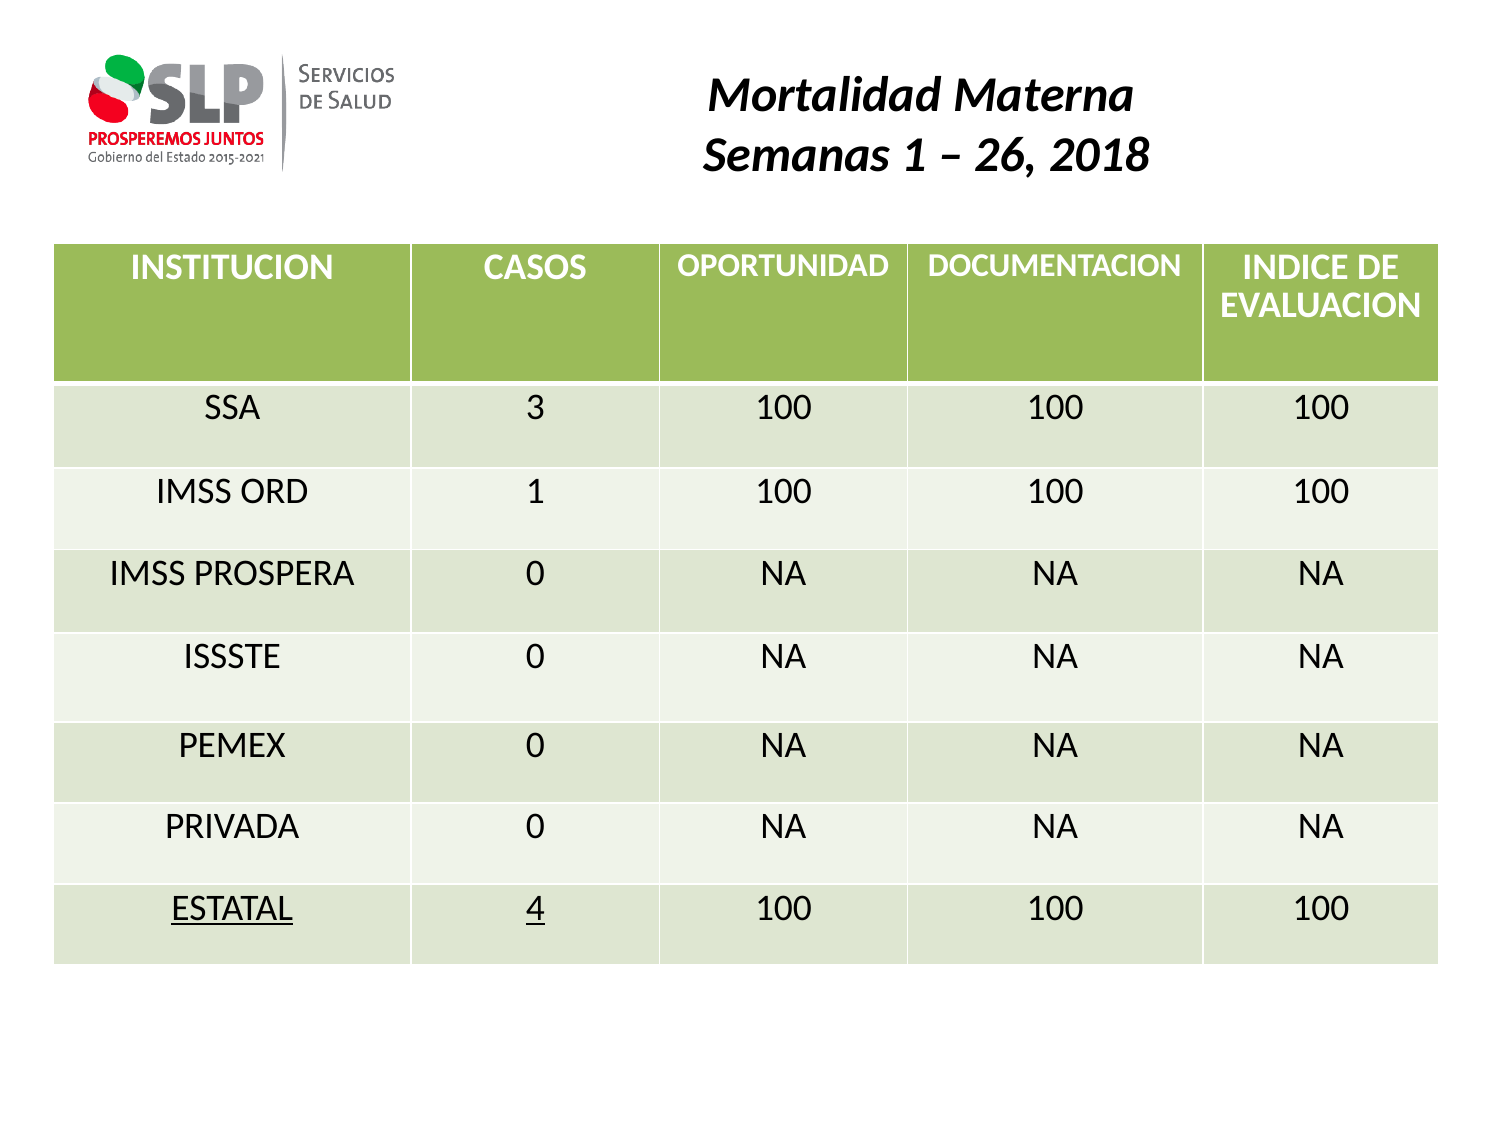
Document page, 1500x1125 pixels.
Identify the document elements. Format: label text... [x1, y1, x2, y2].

table_cell 3 [412, 386, 659, 467]
table_cell ESTATAL [54, 885, 410, 964]
table_cell NA [660, 634, 907, 721]
table_cell NA [908, 634, 1202, 721]
table_cell IMSS ORD [54, 469, 410, 549]
table_cell 100 [1204, 885, 1438, 964]
table_header CASOS [412, 244, 659, 381]
table_header DOCUMENTACION [908, 244, 1202, 381]
table_cell NA [660, 723, 907, 802]
table_cell 100 [660, 885, 907, 964]
table_cell PEMEX [54, 723, 410, 802]
table_cell 4 [412, 885, 659, 964]
table_cell 0 [412, 723, 659, 802]
table_cell NA [908, 723, 1202, 802]
table_cell 100 [908, 469, 1202, 549]
table_cell 100 [1204, 469, 1438, 549]
table_cell 100 [1204, 386, 1438, 467]
table_cell NA [908, 804, 1202, 883]
table_cell NA [1204, 550, 1438, 632]
picture [88, 54, 394, 172]
table_cell 0 [412, 634, 659, 721]
table_cell 0 [412, 804, 659, 883]
table_cell IMSS PROSPERA [54, 550, 410, 632]
table_cell NA [660, 804, 907, 883]
table_cell 100 [908, 885, 1202, 964]
table_cell 1 [412, 469, 659, 549]
table_header OPORTUNIDAD [660, 244, 907, 381]
table_cell NA [1204, 634, 1438, 721]
table_cell 100 [908, 386, 1202, 467]
table_cell PRIVADA [54, 804, 410, 883]
table_cell 100 [660, 469, 907, 549]
text_box Mortalidad Materna Semanas 1 – 26, 2018 [407, 54, 1447, 190]
table_cell 0 [412, 550, 659, 632]
table_cell NA [908, 550, 1202, 632]
table_cell NA [1204, 723, 1438, 802]
table_cell 100 [660, 386, 907, 467]
table_cell ISSSTE [54, 634, 410, 721]
table_cell SSA [54, 386, 410, 467]
table_header INSTITUCION [54, 244, 410, 381]
table_header INDICE DE EVALUACION [1204, 244, 1438, 381]
table_cell NA [660, 550, 907, 632]
table_cell NA [1204, 804, 1438, 883]
